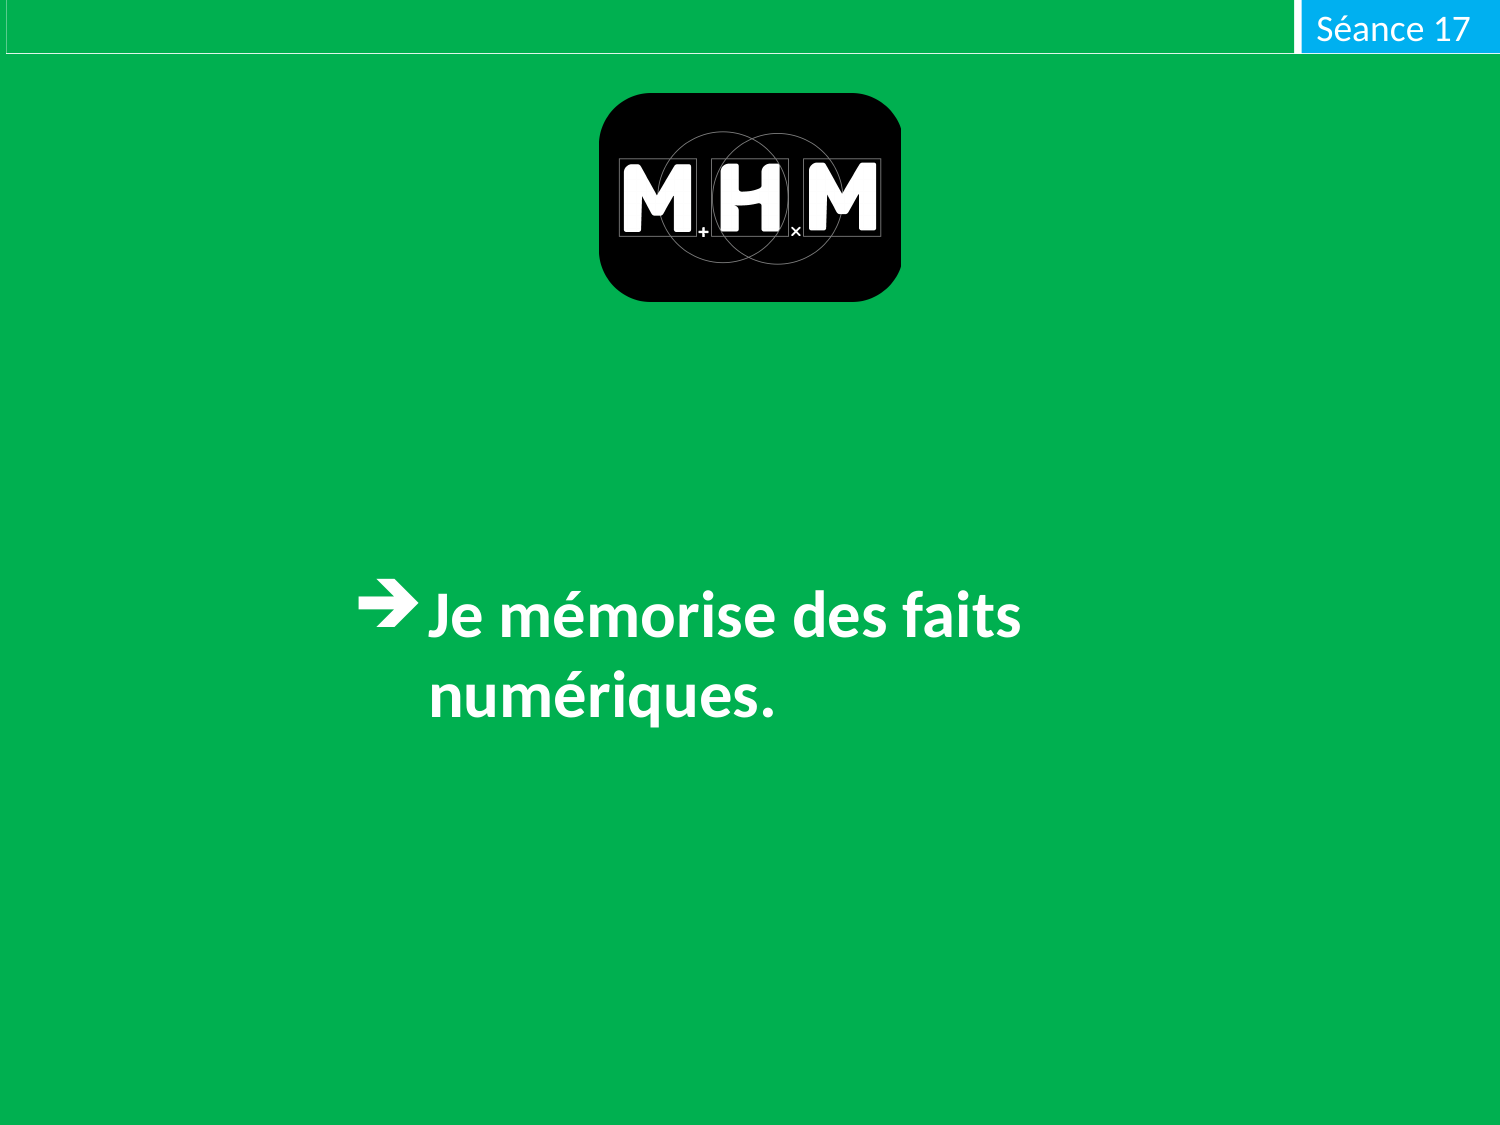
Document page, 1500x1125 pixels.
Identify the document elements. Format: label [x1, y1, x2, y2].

text_box [0, 54, 1500, 1125]
